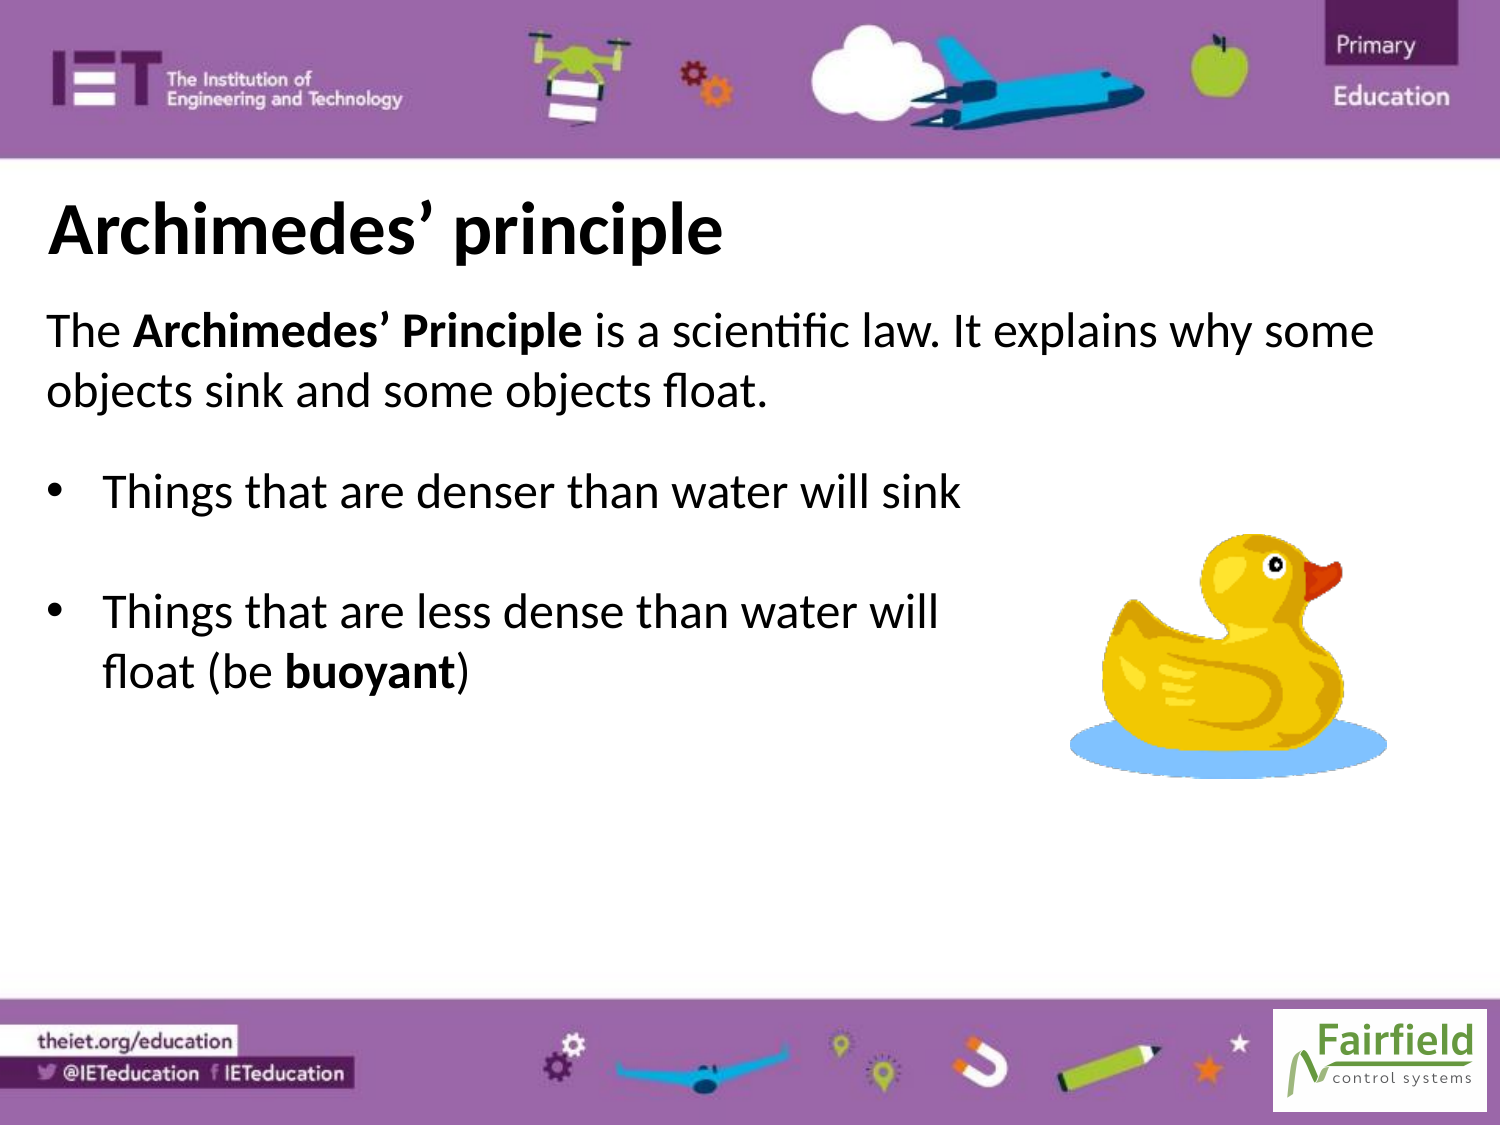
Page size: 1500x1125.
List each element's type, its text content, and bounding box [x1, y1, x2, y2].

picture [0, 0, 1500, 1125]
text_box Things that are denser than water will sink Things that are less dense than water will float (be buoyant) [31, 451, 1001, 827]
text_box The Archimedes’ Principle is a scientific law. It explains why some objects sink and some objects float. [31, 290, 1428, 425]
text_box Archimedes’ principle [0, 182, 1374, 294]
